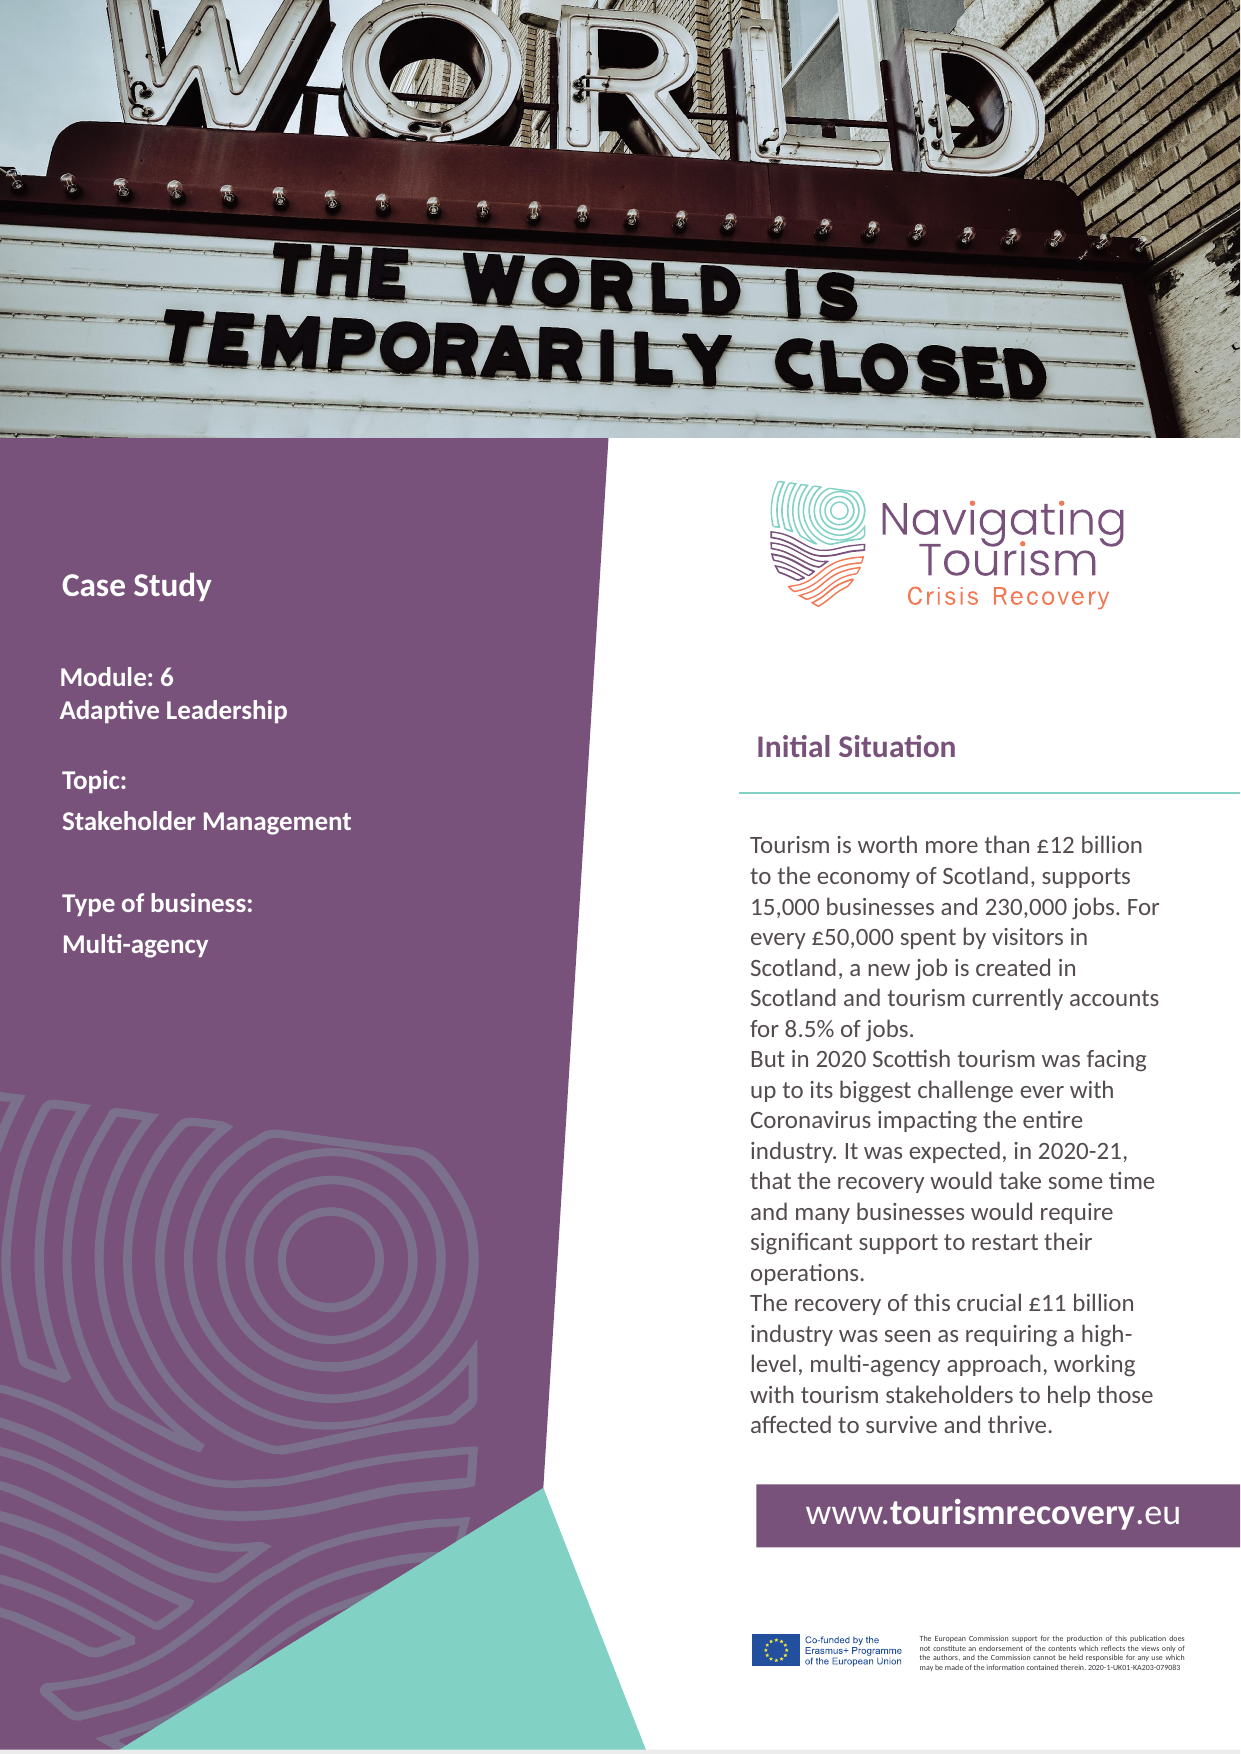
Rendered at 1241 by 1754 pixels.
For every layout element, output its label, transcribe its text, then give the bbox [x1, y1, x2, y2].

text_box Module: 6 Adaptive Leadership [44, 661, 578, 724]
list Topic: Stakeholder Management Type of business: Multi-agency [47, 768, 535, 831]
text_box Tourism is worth more than £12 billion to the economy of Scotland, supports 15,000 businesses and 230,000 jobs. For every £50,000 spent by visitors in Scotland, a new job is created in Scotland and tourism currently accounts for 8.5% of jobs. But in 2020 Scottish tourism was facing up to its biggest challenge ever with Coronavirus impacting the entire industry. It was expected, in 2020-21, that the recovery would take some time and many businesses would require significant support to restart their operations. The recovery of this crucial £11 billion industry was seen as requiring a high-level, multi-agency approach, working with tourism stakeholders to help those affected to survive and thrive. [735, 820, 1184, 1353]
list Initial Situation [741, 718, 1234, 786]
picture [0, 0, 1241, 438]
list Case Study [47, 547, 535, 610]
